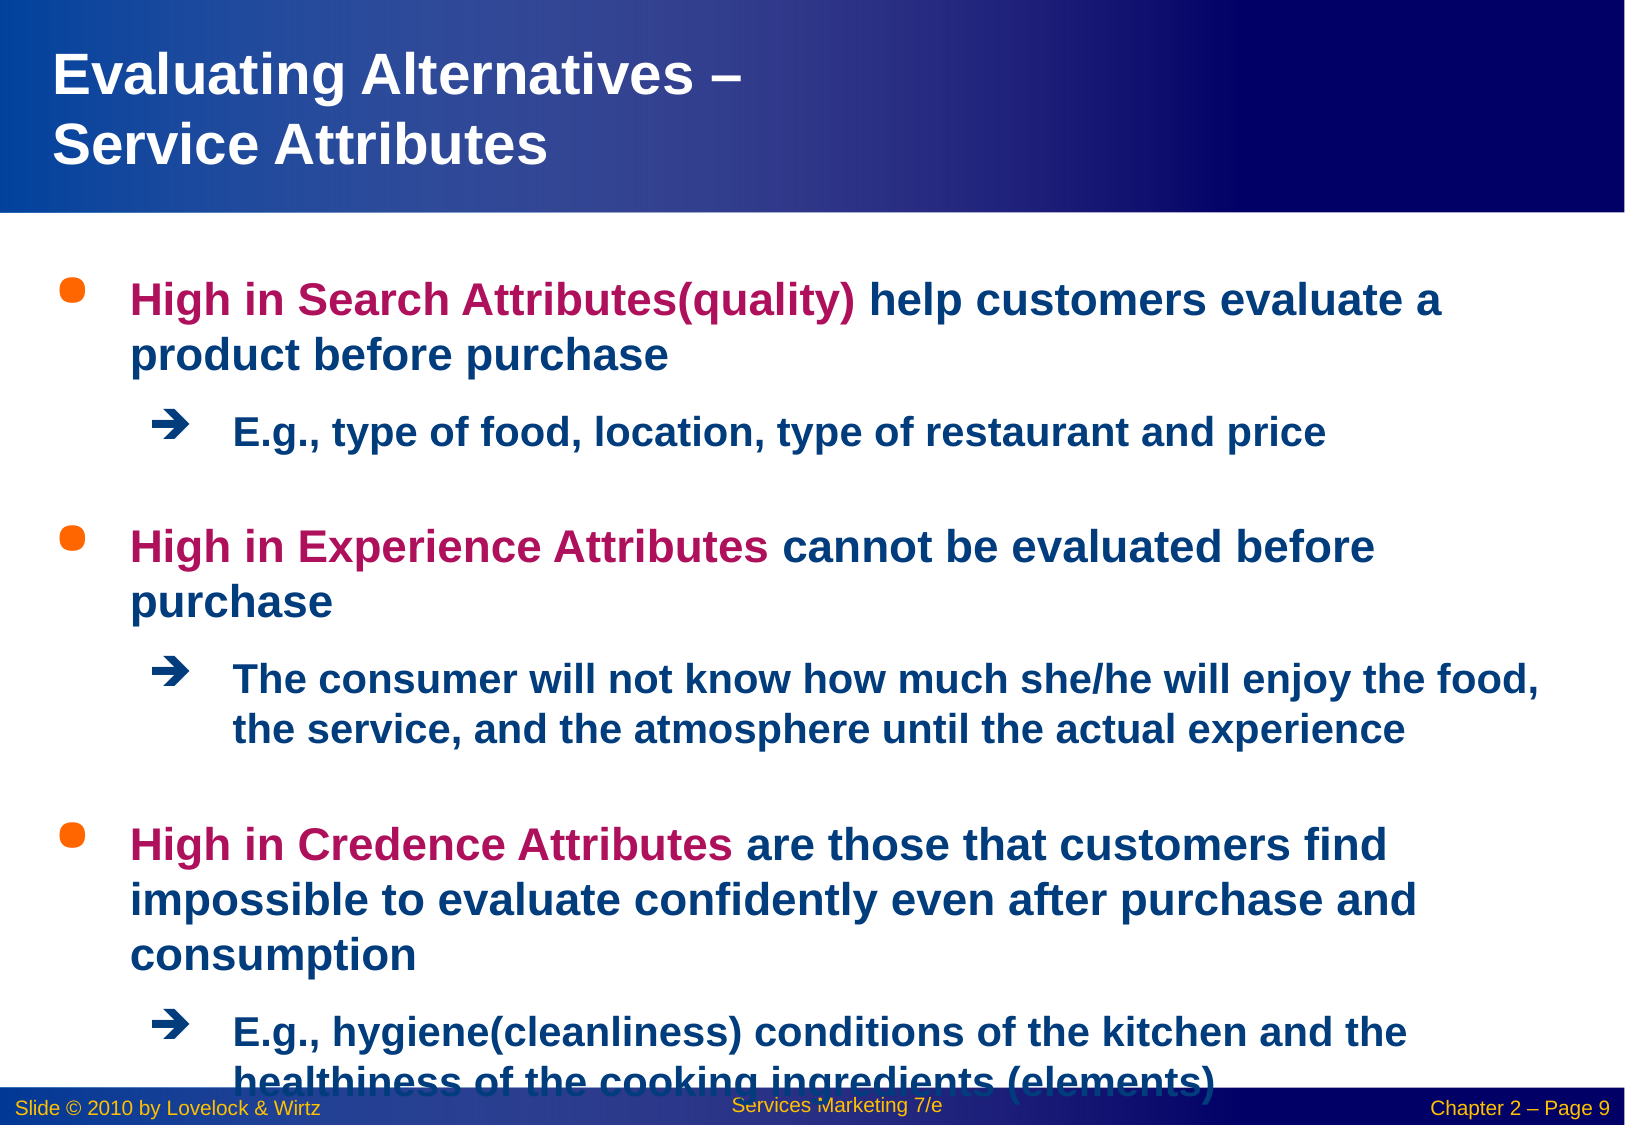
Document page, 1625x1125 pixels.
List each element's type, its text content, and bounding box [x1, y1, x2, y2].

list High in Search Attributes(quality) help customers evaluate a product before purchase E.g., type of food, location, type of restaurant and price High in Experience Attributes cannot be evaluated before purchase The consumer will not know how much she/he will enjoy the food, the service, and the atmosphere until the actual experience High in Credence Attributes are those that customers find impossible to evaluate confidently even after purchase and consumption E.g., hygiene(cleanliness) conditions of the kitchen and the healthiness of the cooking ingredients (elements) [40, 261, 1585, 1101]
title Evaluating Alternatives – Service Attributes [36, 37, 1088, 176]
